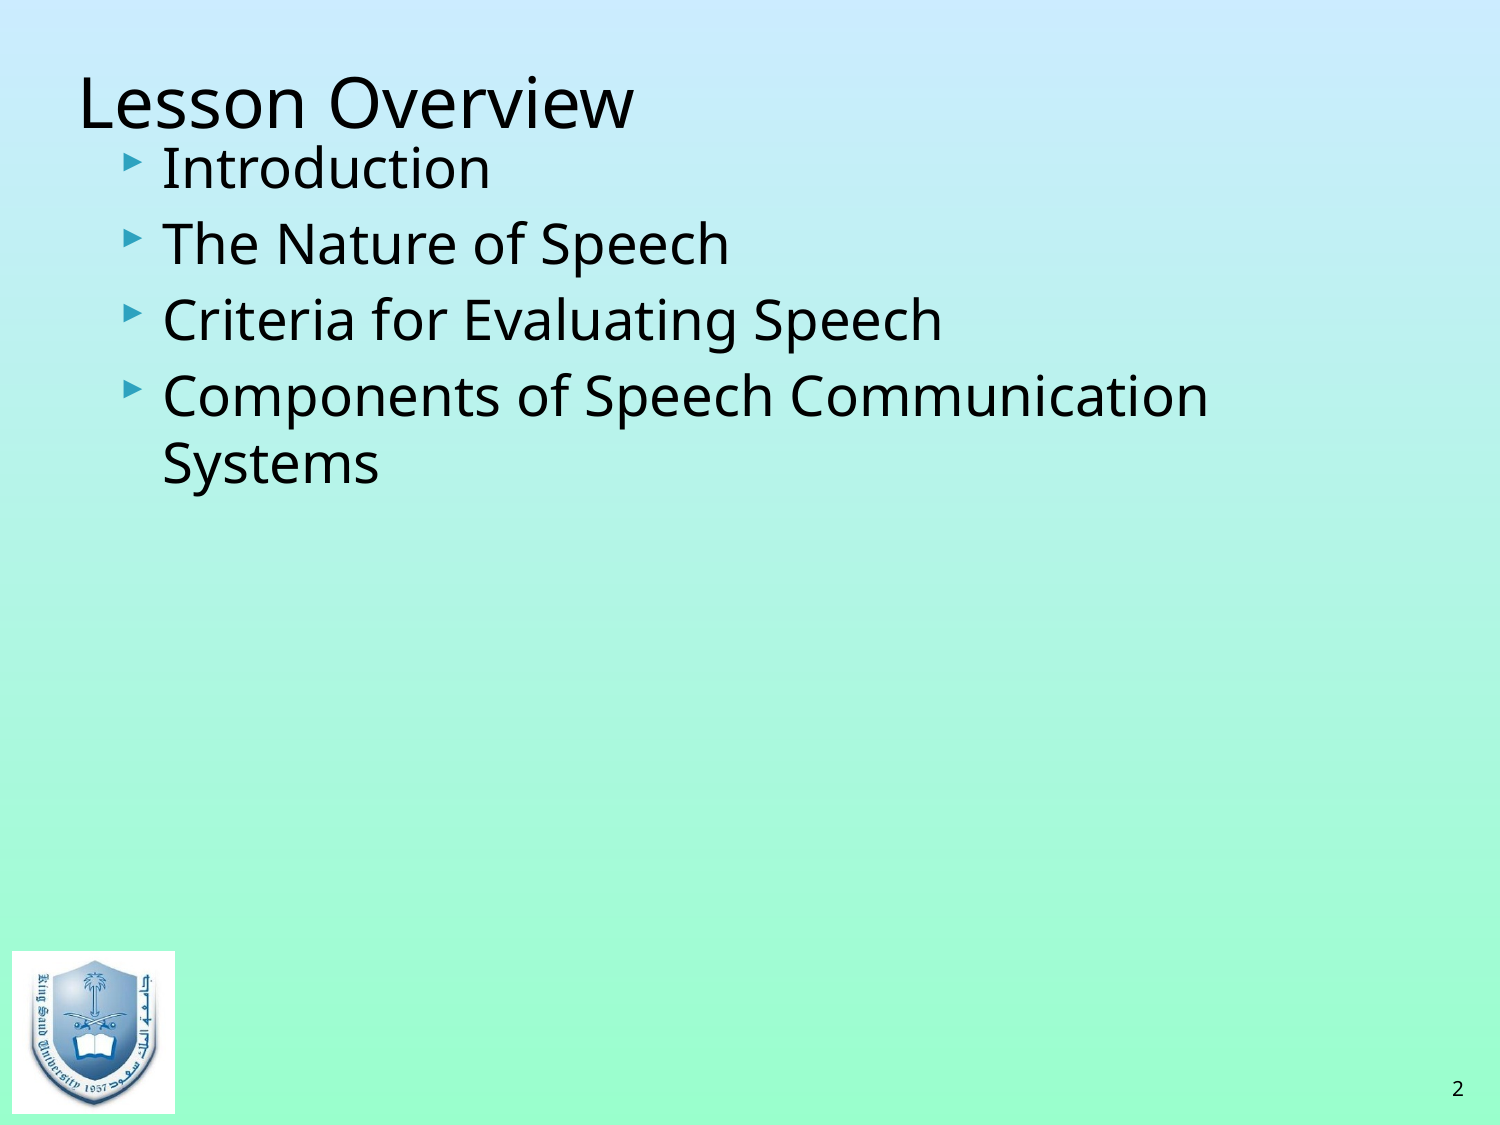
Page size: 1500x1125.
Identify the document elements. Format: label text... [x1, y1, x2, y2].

title Lesson Overview [62, 50, 1413, 150]
picture [12, 951, 175, 1114]
slide_number 2 [1418, 1051, 1479, 1112]
list Introduction The Nature of Speech Criteria for Evaluating Speech Components of Speech Communication Systems [87, 125, 1438, 1100]
